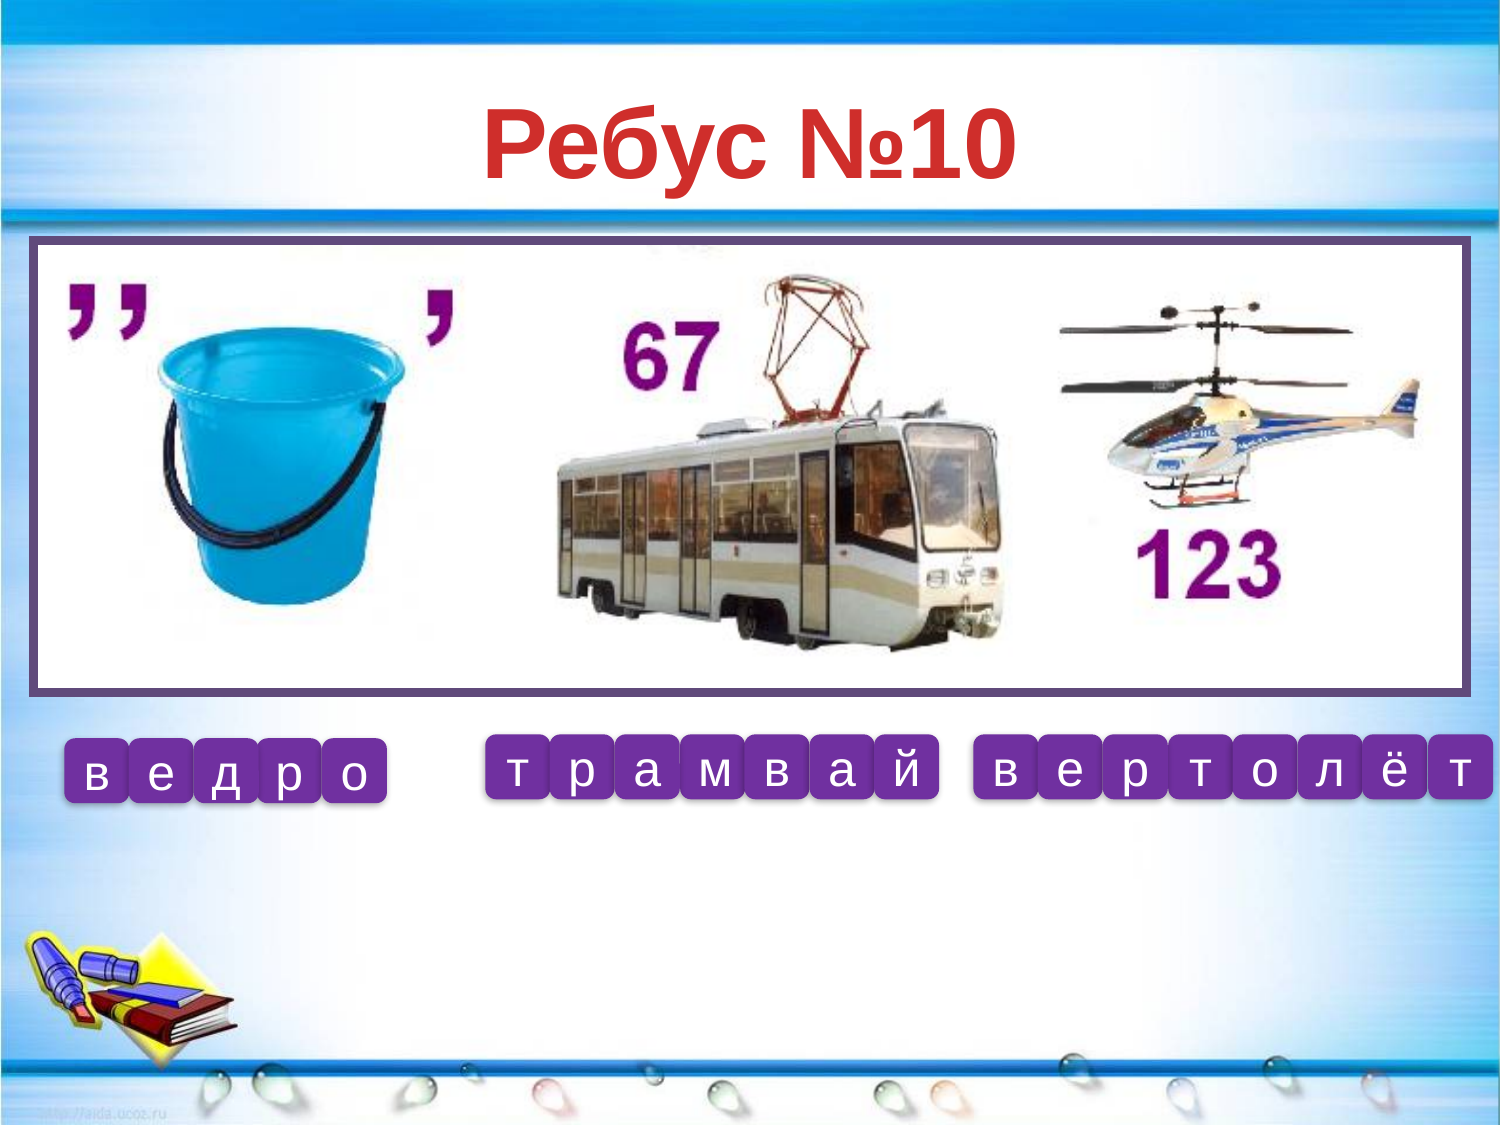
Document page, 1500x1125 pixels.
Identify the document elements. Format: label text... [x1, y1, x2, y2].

text_box м [681, 734, 743, 800]
text_box о [1232, 734, 1295, 800]
text_box е [128, 738, 192, 804]
text_box д [193, 738, 259, 804]
text_box р [1102, 734, 1168, 800]
text_box т [1169, 734, 1231, 800]
text_box а [809, 734, 872, 800]
text_box й [874, 734, 940, 800]
text_box л [1297, 734, 1360, 800]
text_box т [485, 734, 548, 800]
text_box р [549, 734, 613, 800]
title Ребус №10 [75, 45, 1425, 233]
text_box е [1037, 734, 1101, 800]
text_box в [973, 734, 1036, 800]
text_box в [64, 738, 127, 804]
text_box в [744, 734, 807, 800]
text_box ё [1362, 734, 1426, 800]
text_box р [259, 738, 320, 804]
text_box о [321, 738, 387, 804]
picture [0, 0, 1500, 1125]
text_box а [614, 734, 680, 800]
text_box т [1428, 734, 1494, 800]
text_box [0, 917, 205, 1064]
